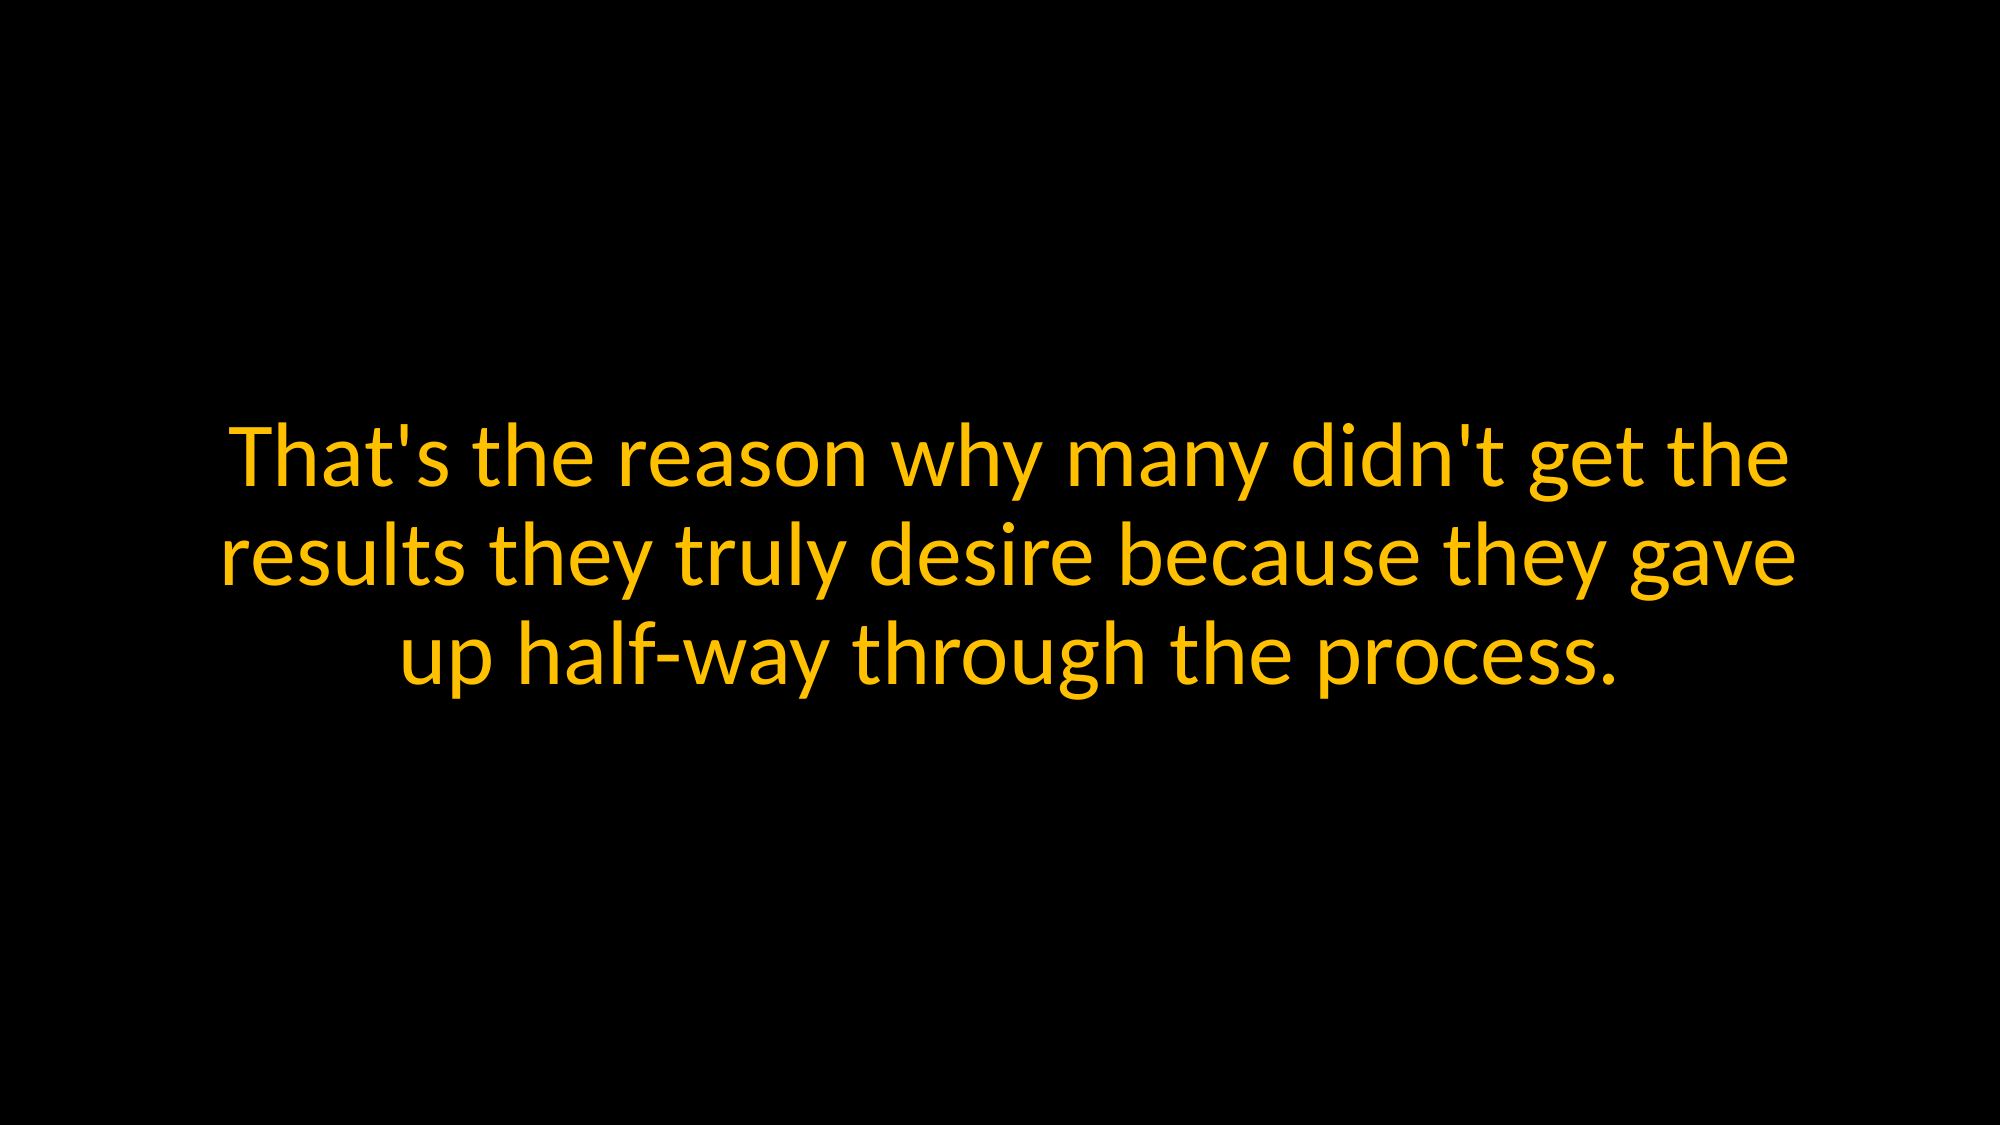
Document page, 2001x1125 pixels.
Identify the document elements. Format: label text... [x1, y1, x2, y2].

list That's the reason why many didn't get the results they truly desire because they gave up half-way through the process. [148, 399, 1874, 954]
